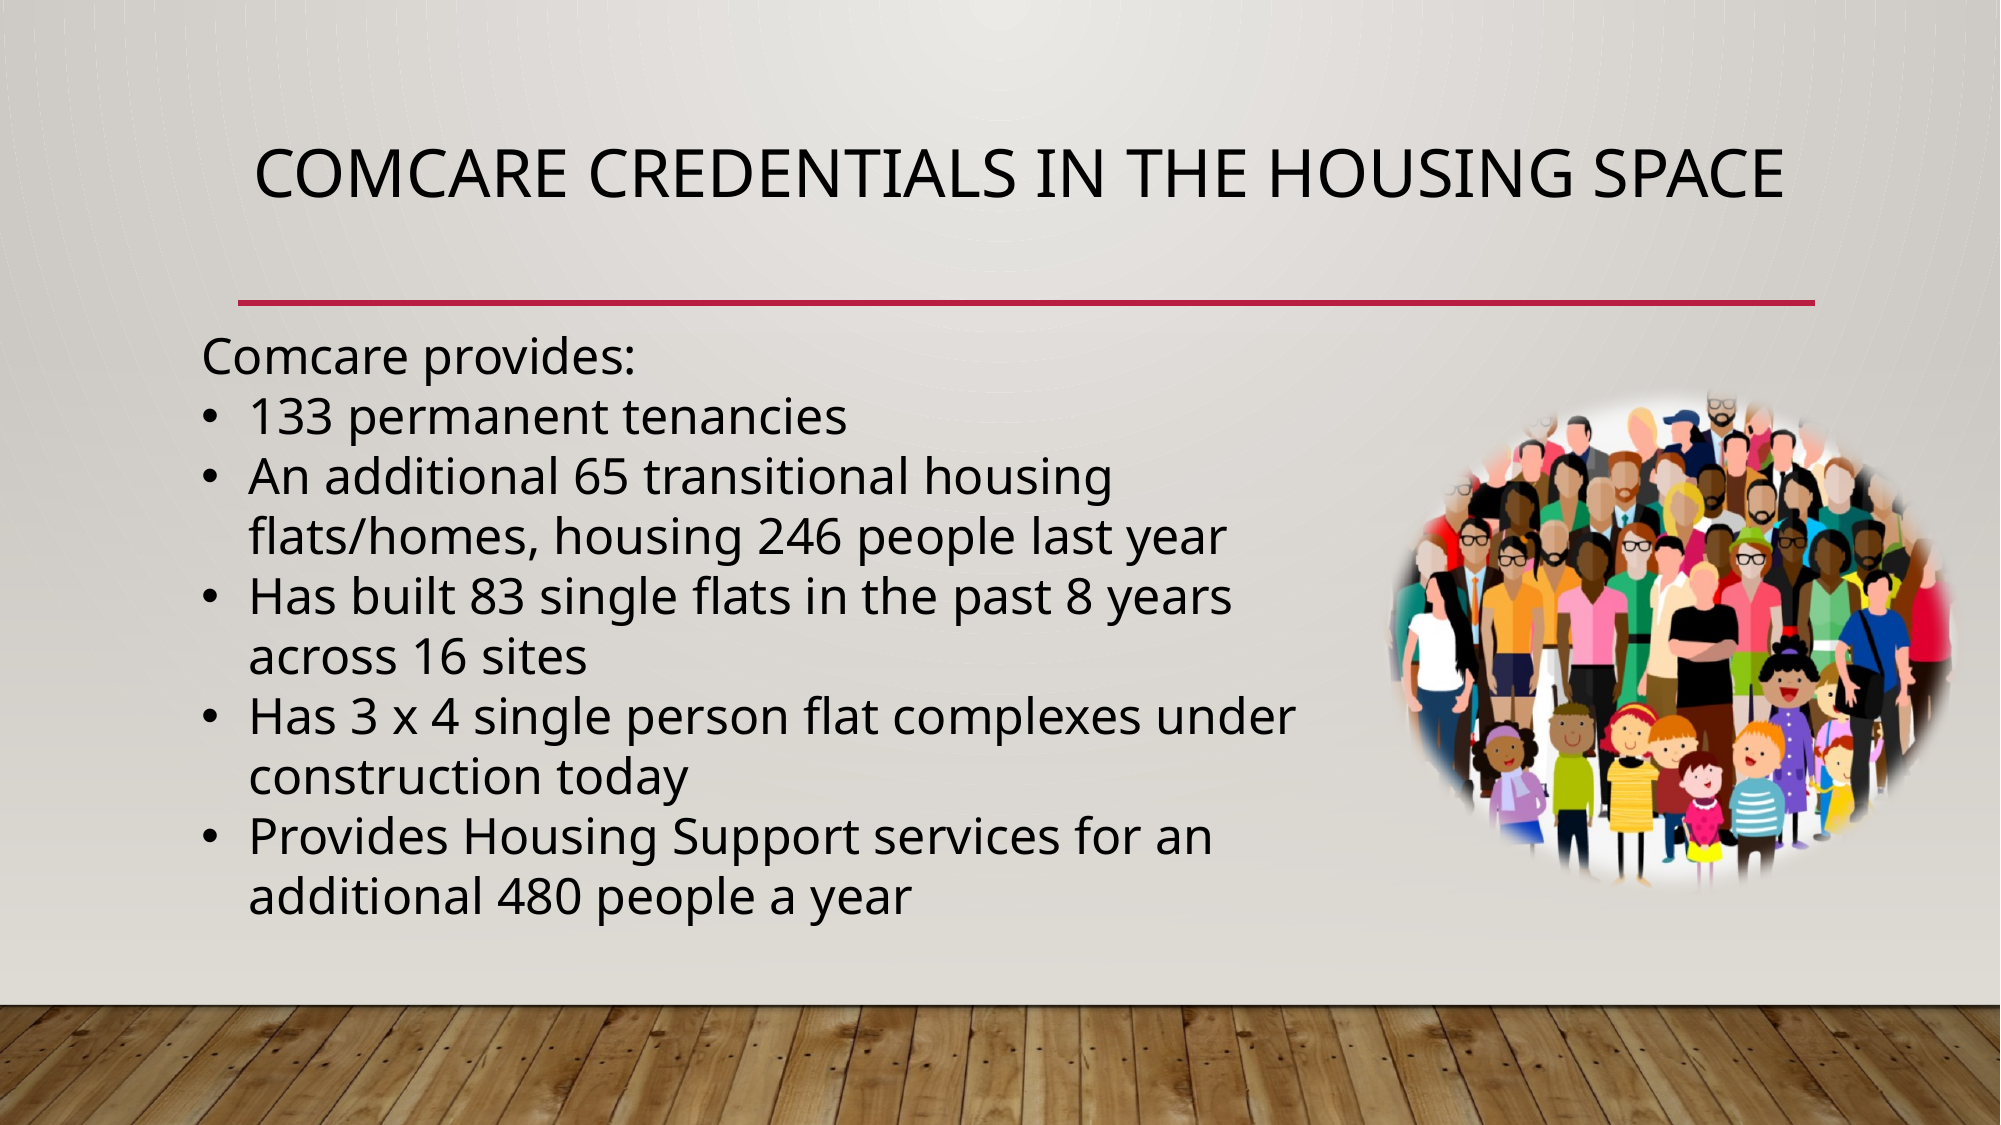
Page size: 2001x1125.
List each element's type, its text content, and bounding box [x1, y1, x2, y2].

picture [0, 1005, 2000, 1125]
text_box Comcare provides: 133 permanent tenancies An additional 65 transitional housing flats/homes, housing 246 people last year Has built 83 single flats in the past 8 years across 16 sites Has 3 x 4 single person flat complexes under construction today Provides Housing Support services for an additional 480 people a year [186, 317, 1345, 933]
title Comcare credentials in the housing space [238, 131, 1814, 305]
picture [1375, 381, 1967, 898]
